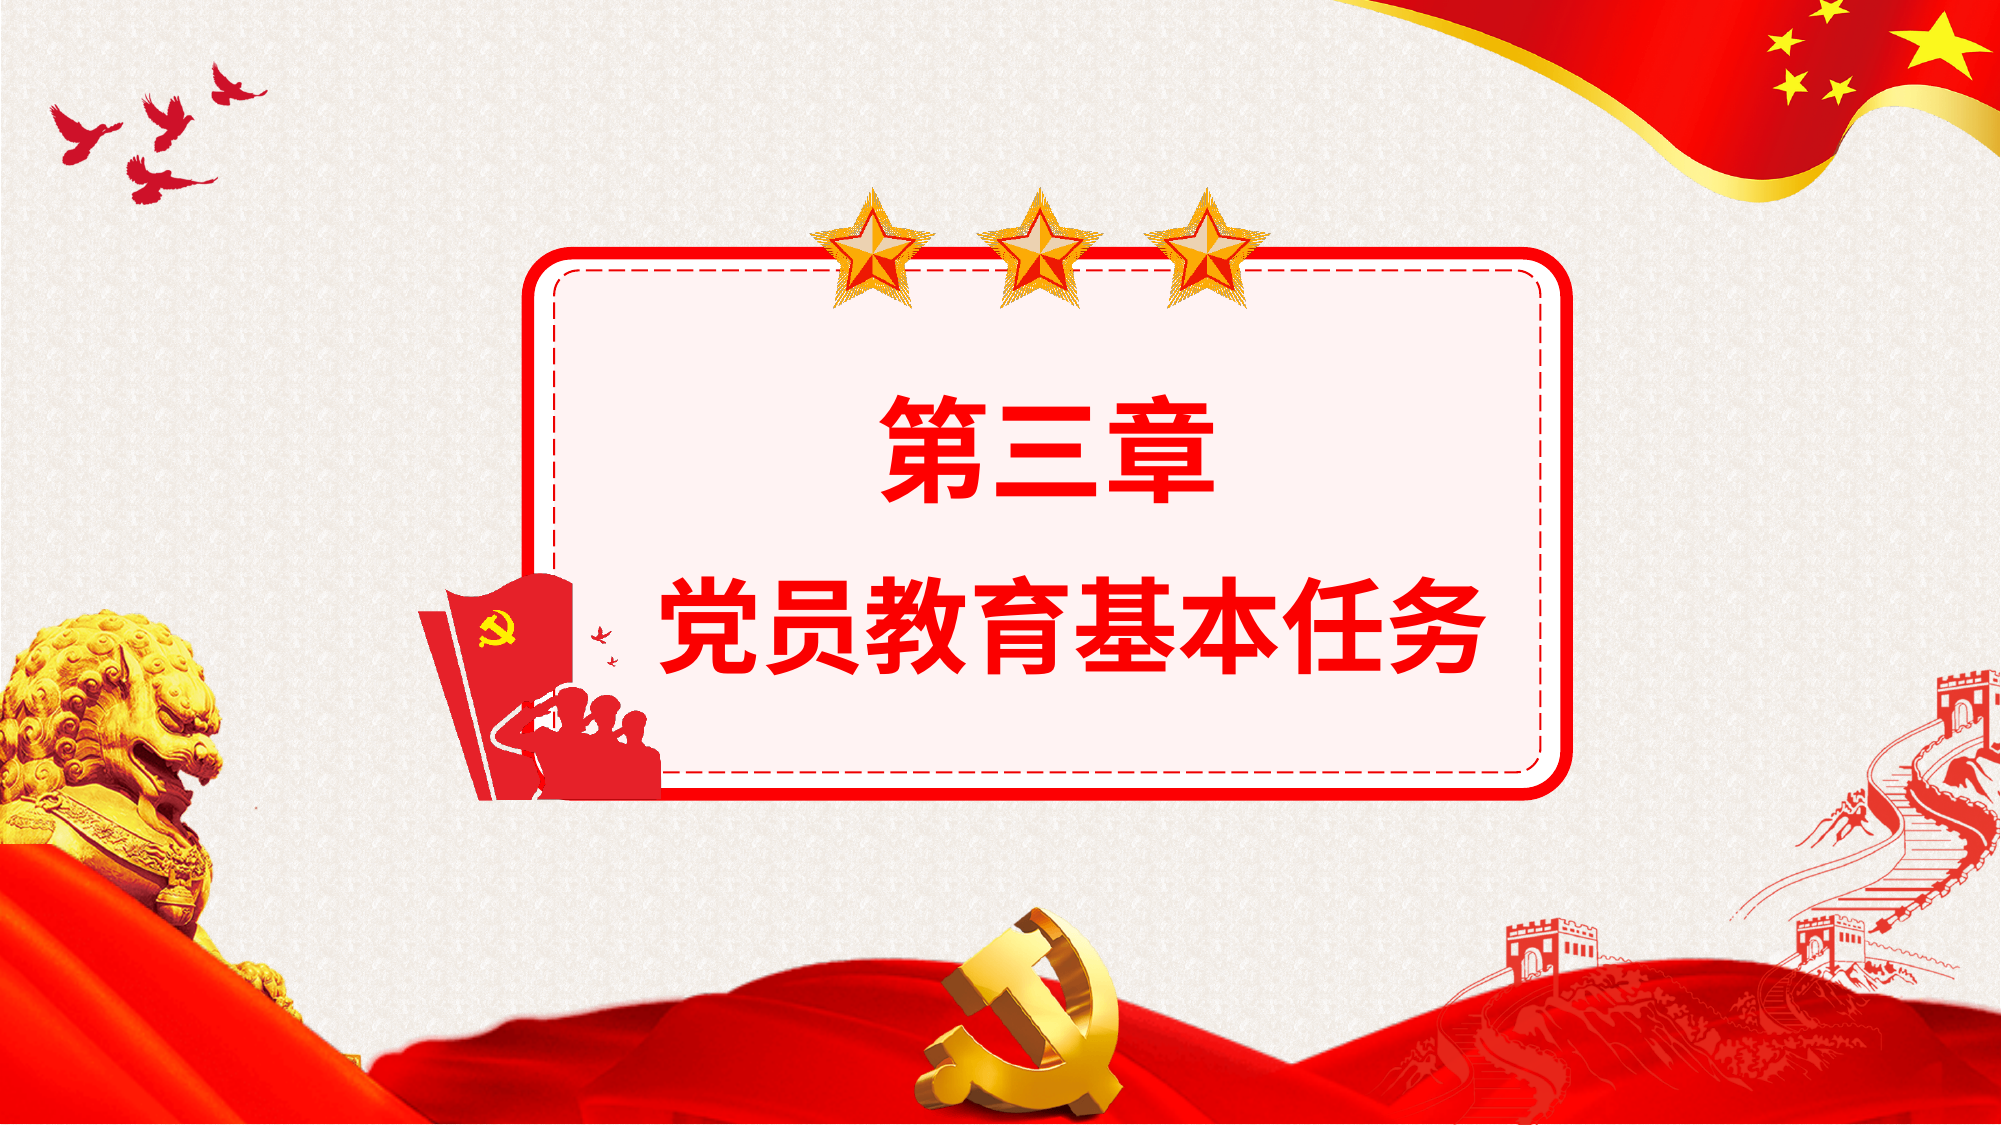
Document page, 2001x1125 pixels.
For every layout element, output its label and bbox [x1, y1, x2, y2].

picture [0, 0, 2001, 1125]
text_box [378, 178, 1567, 847]
